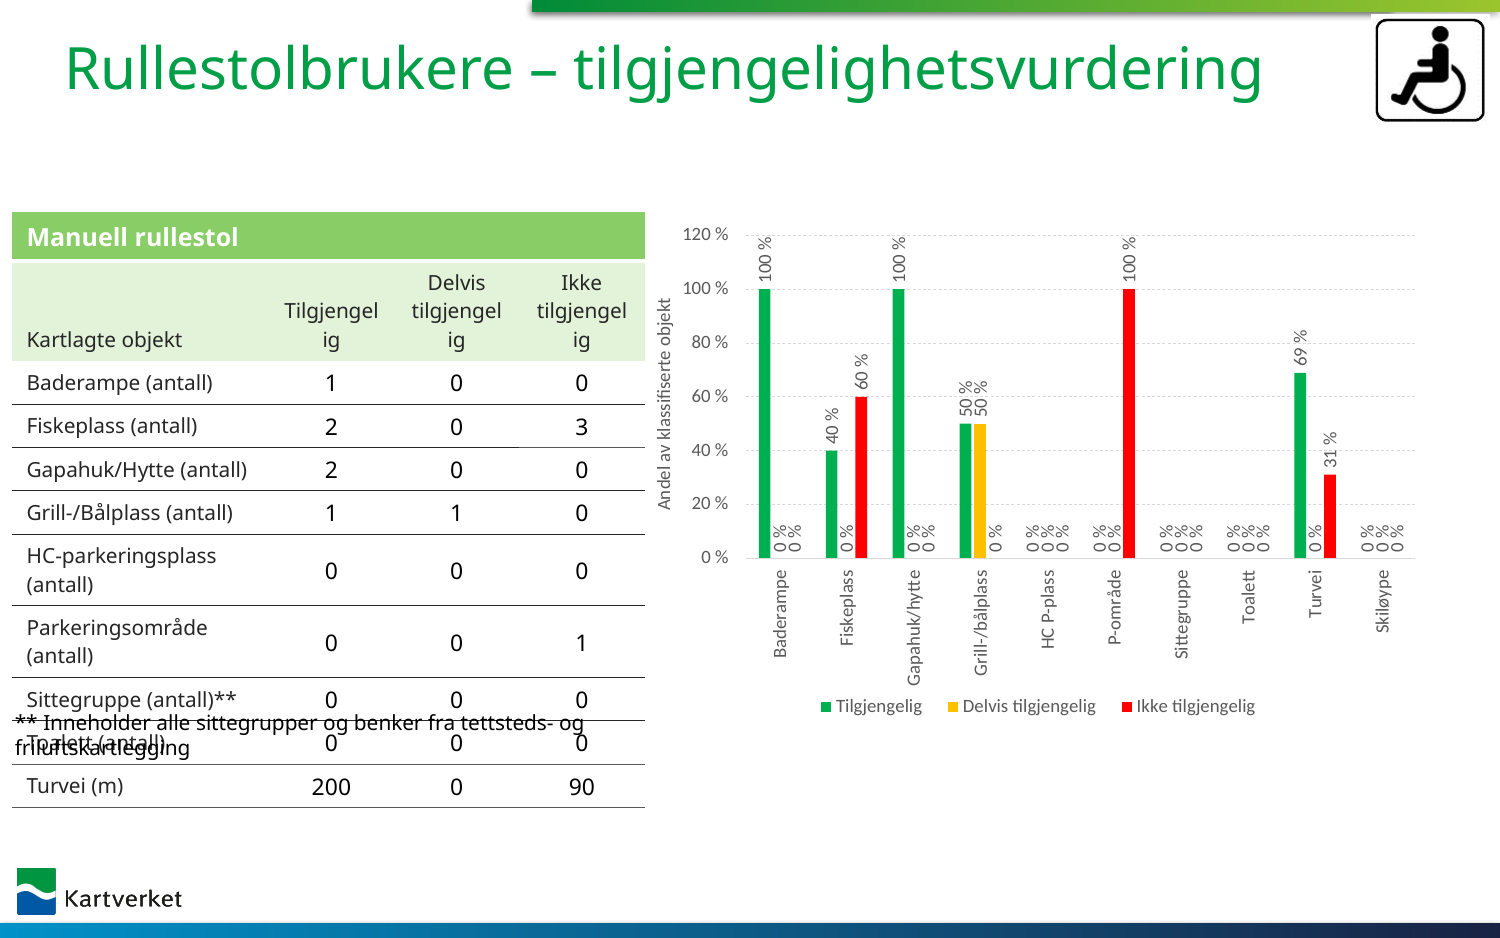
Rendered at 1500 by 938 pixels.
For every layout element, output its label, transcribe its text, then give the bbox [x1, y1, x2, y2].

table_cell 2 [269, 405, 394, 447]
table_cell 3 [519, 405, 638, 447]
table_cell 200 [269, 768, 394, 807]
table_cell Gapahuk/Hytte (antall) [12, 448, 269, 490]
table_cell 1 [269, 361, 394, 404]
table_cell 0 [394, 448, 519, 490]
table_cell 0 [519, 361, 638, 404]
table_cell 0 [394, 606, 519, 677]
text_box ** Inneholder alle sittegrupper og benker fra tettsteds- og friluftskartlegging [0, 702, 745, 768]
table_cell 1 [394, 491, 519, 534]
table_cell 0 [394, 405, 519, 447]
table_cell 2 [269, 448, 394, 490]
table_cell 0 [394, 678, 519, 702]
text_box Rullestolbrukere – tilgjengelighetsvurdering [49, 12, 1372, 109]
table_cell Baderampe (antall) [12, 361, 269, 404]
table_cell 0 [394, 768, 519, 807]
table_cell Sittegruppe (antall)** [12, 678, 269, 702]
table_cell 0 [519, 448, 638, 490]
table_cell Grill-/Bålplass (antall) [12, 491, 269, 534]
table_cell Parkeringsområde (antall) [12, 606, 269, 677]
table_cell 0 [394, 361, 519, 404]
table_cell 90 [519, 768, 645, 807]
picture [1371, 13, 1491, 127]
table_cell 1 [519, 606, 638, 677]
table_cell Kartlagte objekt [12, 263, 269, 361]
table_cell 0 [519, 678, 638, 702]
table_cell Fiskeplass (antall) [12, 405, 269, 447]
table_header Manuell rullestol [12, 212, 645, 259]
table_cell 0 [519, 535, 638, 605]
table_cell 0 [394, 535, 519, 605]
table_cell HC-parkeringsplass (antall) [12, 535, 269, 605]
table_cell Turvei (m) [12, 768, 269, 807]
table_cell Delvis tilgjengelig [394, 263, 519, 361]
table_cell 0 [519, 491, 638, 534]
table_cell Ikke tilgjengelig [519, 263, 638, 361]
table_cell 0 [269, 606, 394, 677]
table_cell 0 [269, 535, 394, 605]
table_cell 1 [269, 491, 394, 534]
table_cell Tilgjengelig [269, 263, 394, 361]
table_cell 0 [269, 678, 394, 702]
picture [643, 218, 1427, 728]
